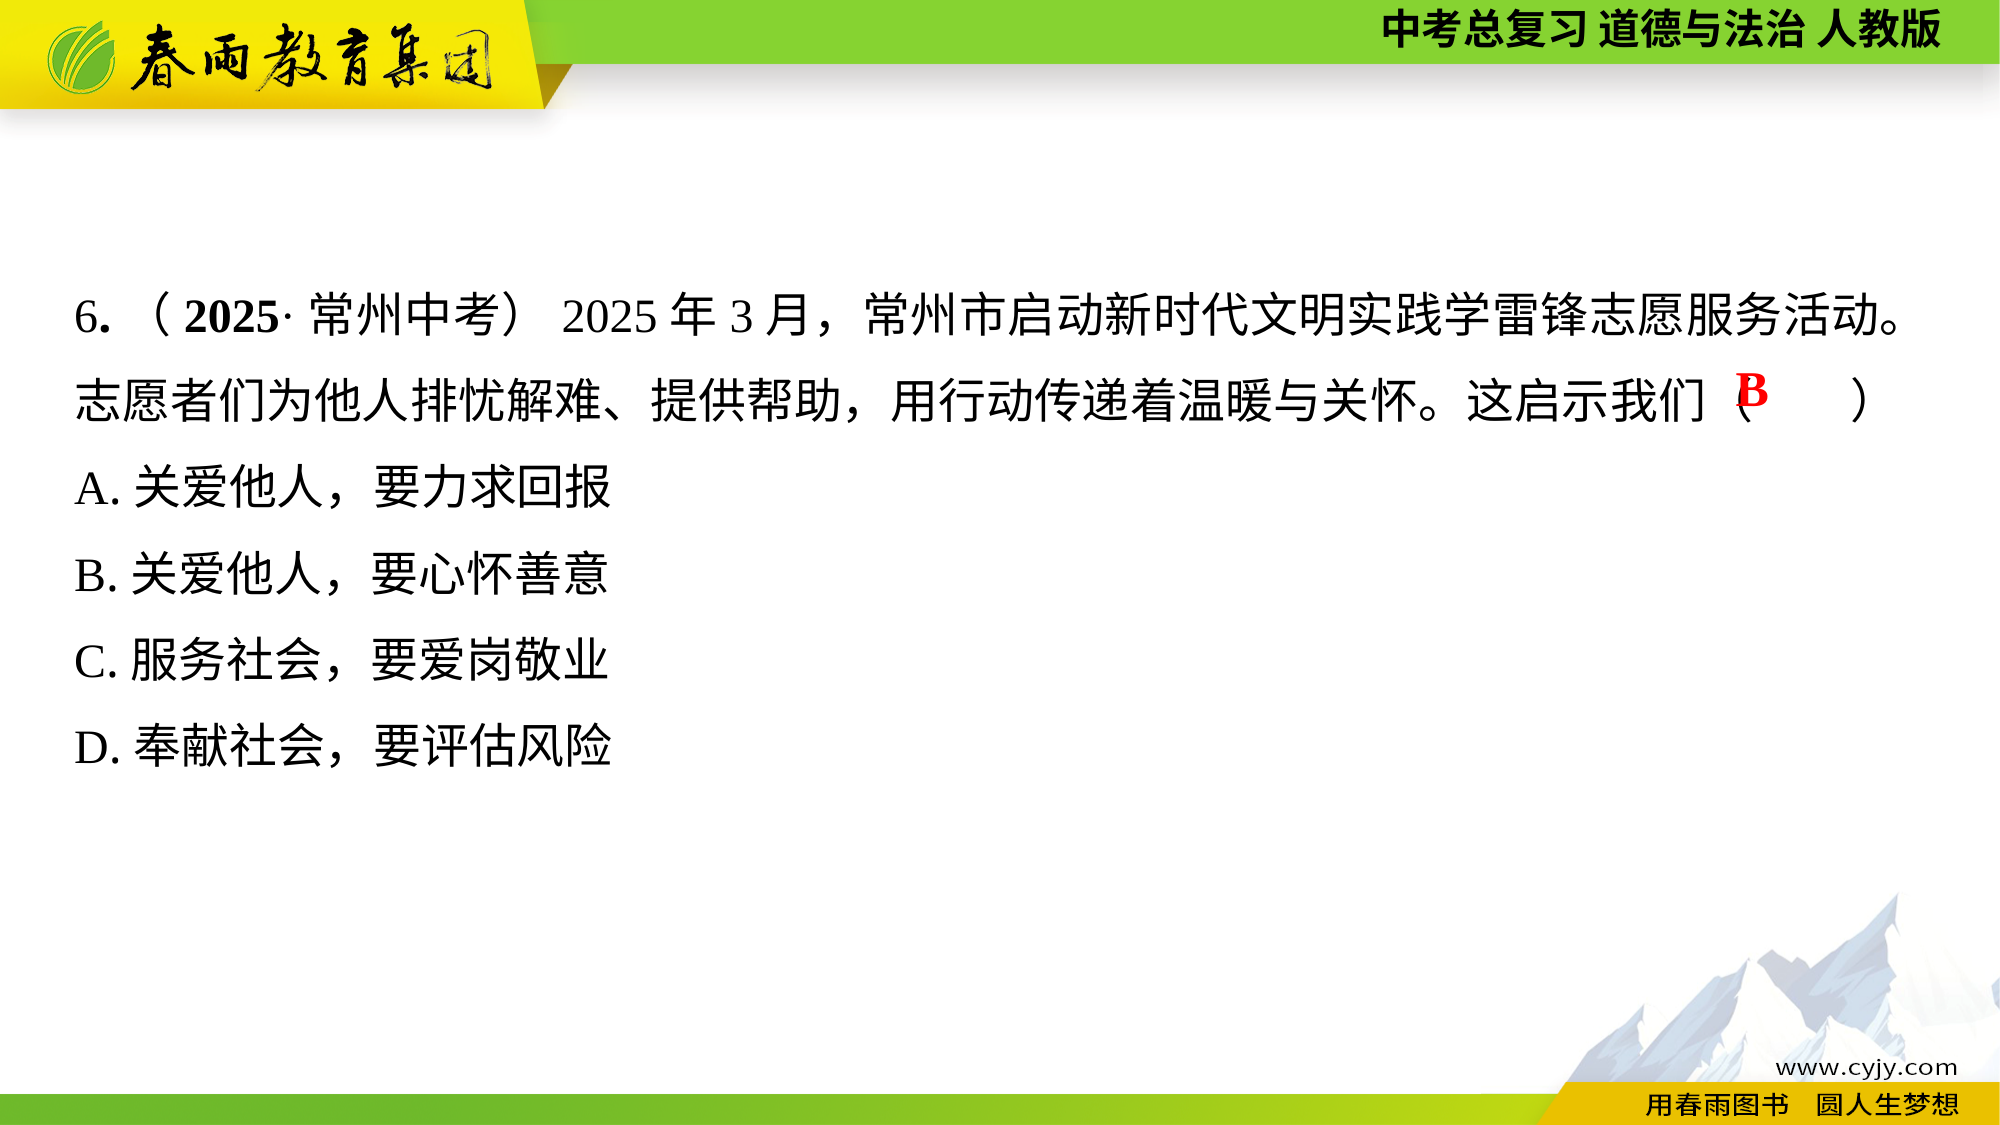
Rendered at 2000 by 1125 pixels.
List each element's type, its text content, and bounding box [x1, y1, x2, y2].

list 6.（2025·常州中考）2025年3月，常州市启动新时代文明实践学雷锋志愿服务活动。志愿者们为他人排忧解难、提供帮助，用行动传递着温暖与关怀。这启示我们（ ） A.关爱他人，要力求回报 B.关爱他人，要心怀善意 C.服务社会，要爱岗敬业 D.奉献社会，要评估风险 [59, 248, 1944, 776]
picture [0, 0, 2000, 1125]
text_box B [1720, 349, 1784, 424]
